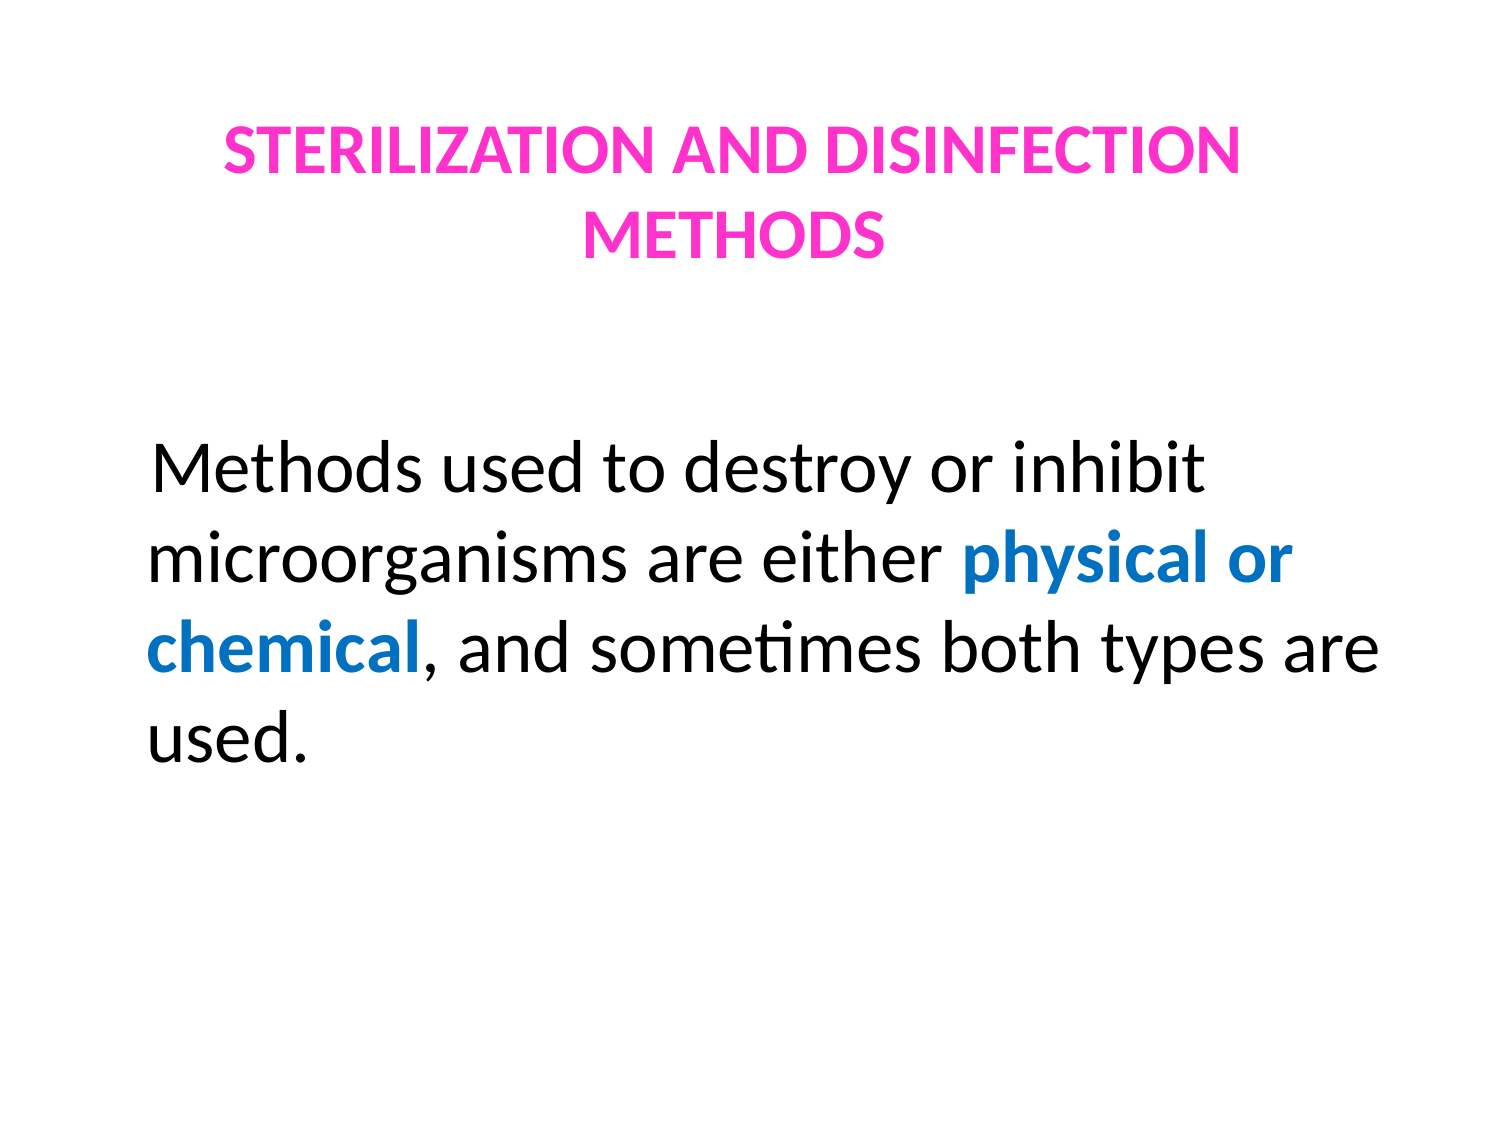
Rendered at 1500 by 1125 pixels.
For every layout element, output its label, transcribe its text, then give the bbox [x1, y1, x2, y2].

title STERILIZATION AND DISINFECTION METHODS [58, 93, 1409, 282]
list Methods used to destroy or inhibit microorganisms are either physical or chemical, and sometimes both types are used. [75, 410, 1425, 1005]
